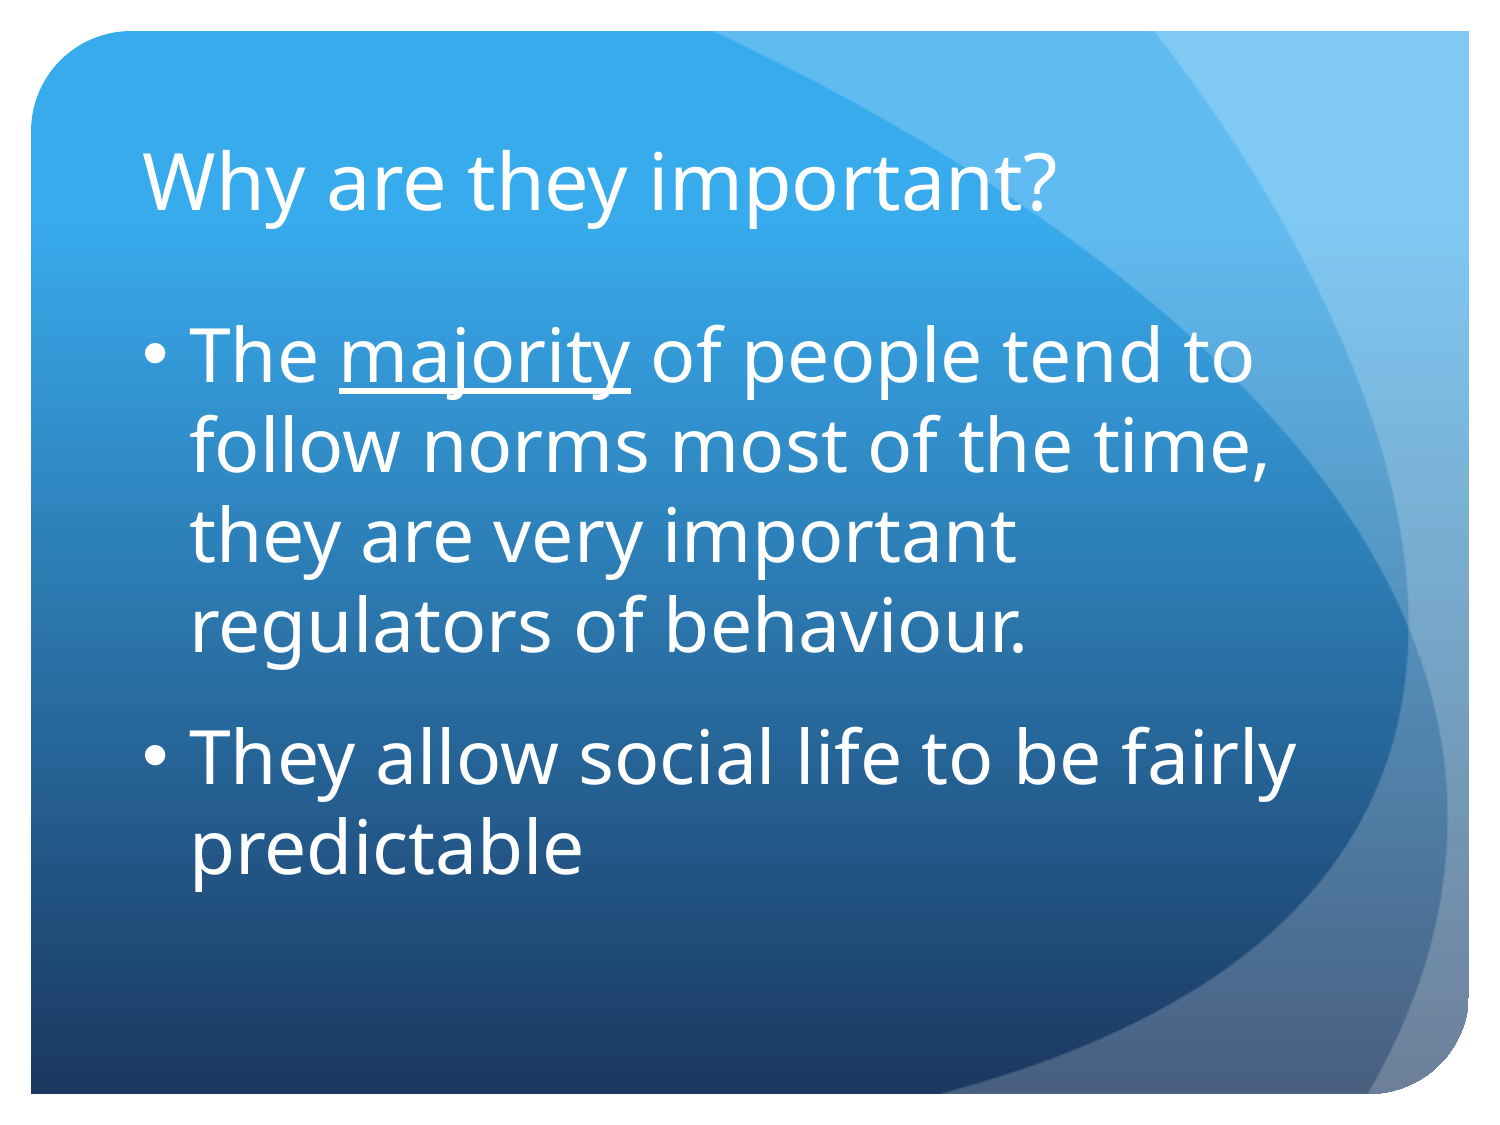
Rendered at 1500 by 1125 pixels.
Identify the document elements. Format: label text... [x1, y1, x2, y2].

list The majority of people tend to follow norms most of the time, they are very important regulators of behaviour. They allow social life to be fairly predictable [127, 299, 1372, 991]
picture [24, 30, 1473, 1094]
title Why are they important? [127, 62, 1372, 234]
